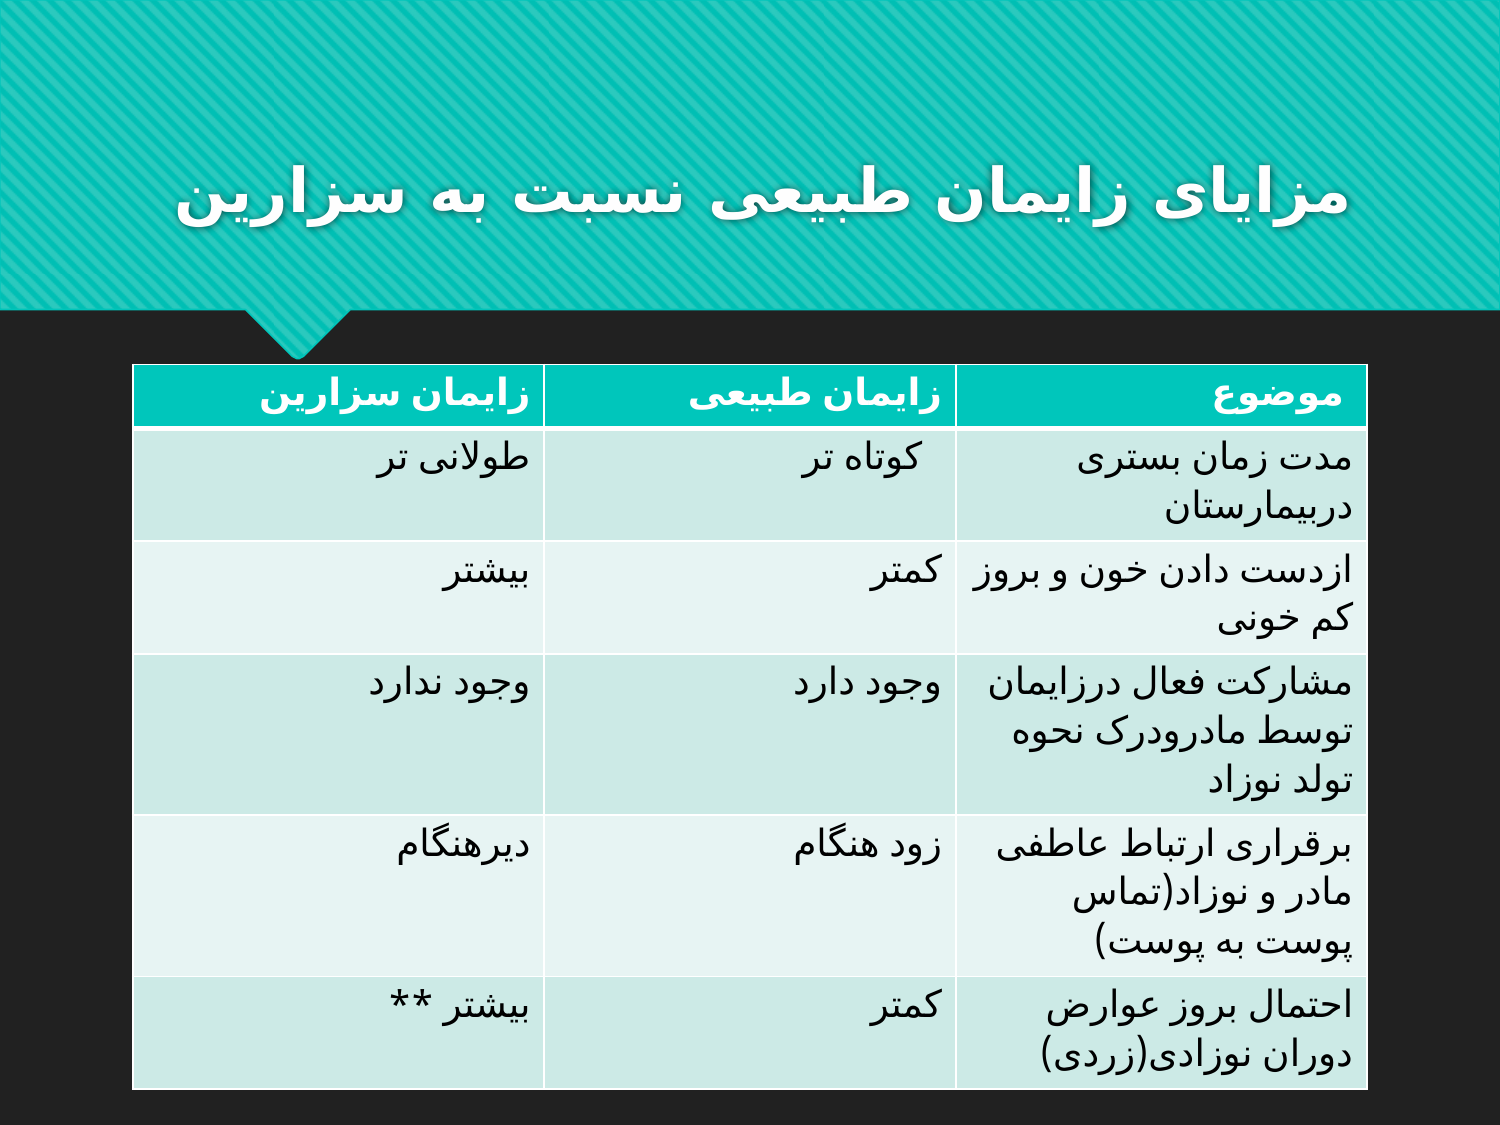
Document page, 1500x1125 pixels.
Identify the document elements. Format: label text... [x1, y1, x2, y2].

table_cell وجود ندارد [134, 655, 543, 814]
table_cell احتمال بروز عوارض دوران نوزادی(زردی) [957, 977, 1366, 1088]
table_cell برقراری ارتباط عاطفی مادر و نوزاد(تماس پوست به پوست) [957, 816, 1366, 976]
table_cell کوتاه تر [545, 431, 955, 540]
table_cell زود هنگام [545, 816, 955, 976]
table_cell وجود دارد [545, 655, 955, 814]
table_cell مدت زمان بستری دربیمارستان [957, 431, 1366, 540]
table_cell کمتر [545, 542, 955, 653]
table_cell طولانی تر [134, 431, 543, 540]
table_header موضوع [957, 365, 1366, 426]
table_cell بیشتر ** [134, 977, 543, 1088]
table_cell دیرهنگام [134, 816, 543, 976]
table_cell بیشتر [134, 542, 543, 653]
table_cell مشارکت فعال درزایمان توسط مادرودرک نحوه تولد نوزاد [957, 655, 1366, 814]
table_cell ازدست دادن خون و بروز کم خونی [957, 542, 1366, 653]
table_header زایمان سزارین [134, 365, 543, 426]
title مزایای زایمان طبیعی نسبت به سزارین [132, 73, 1368, 233]
table_cell کمتر [545, 977, 955, 1088]
table_header زایمان طبیعی [545, 365, 955, 426]
